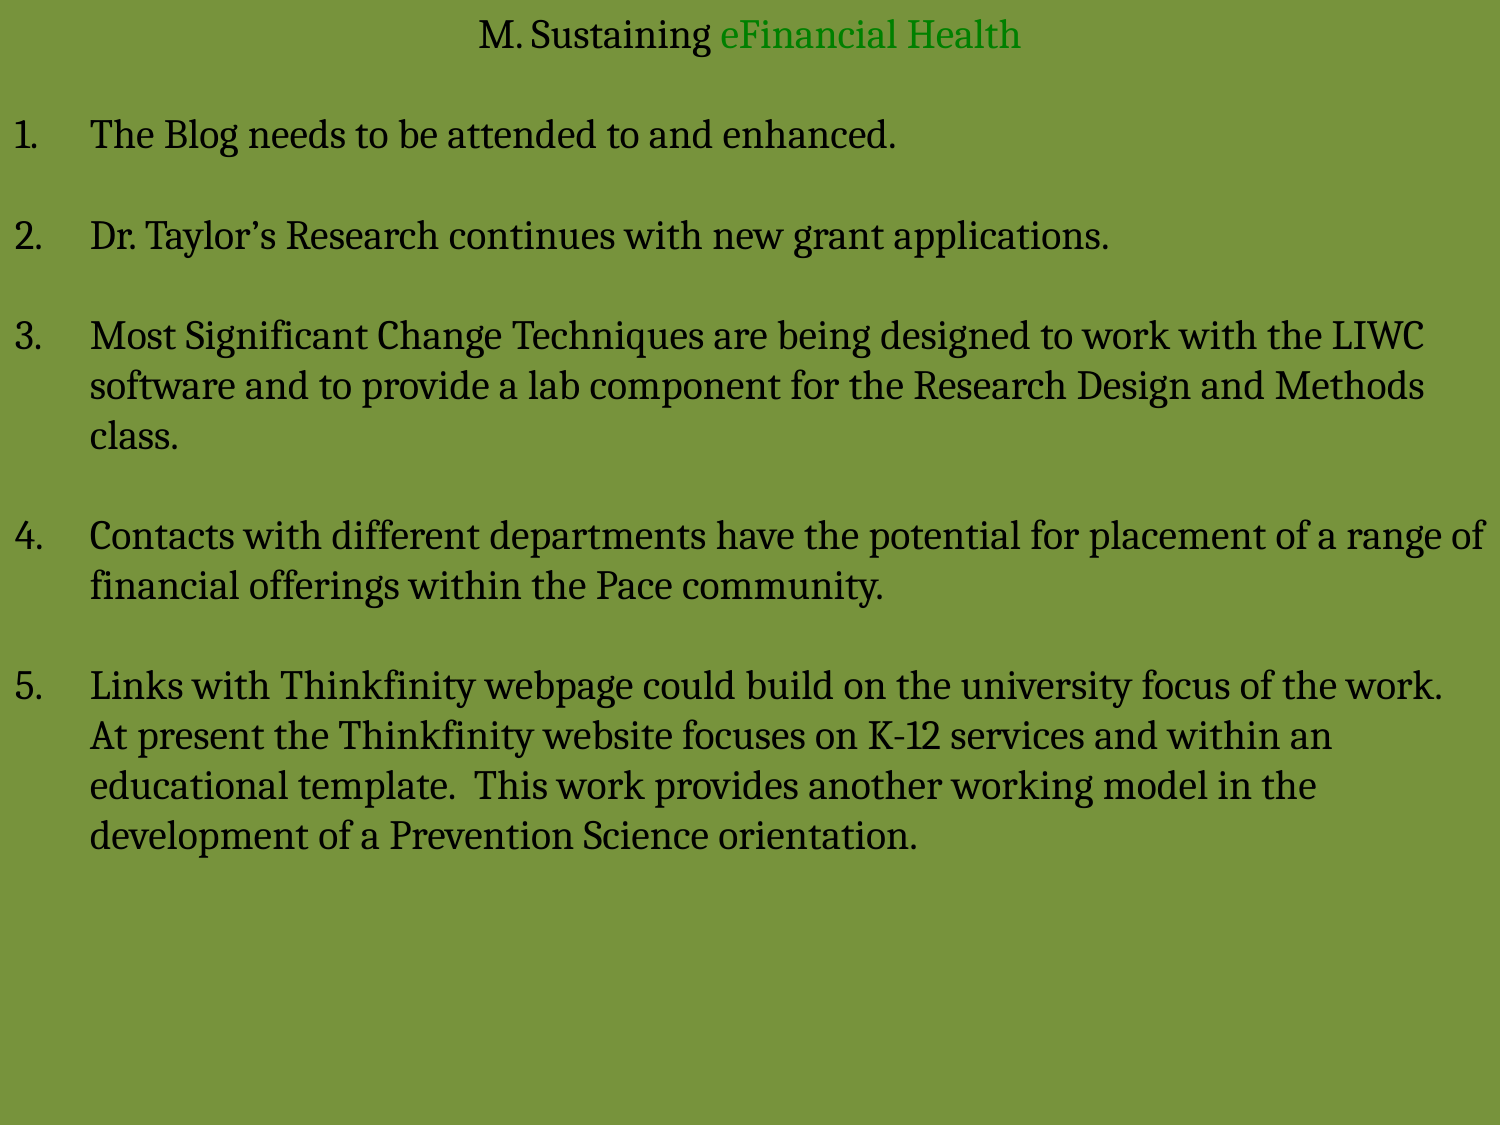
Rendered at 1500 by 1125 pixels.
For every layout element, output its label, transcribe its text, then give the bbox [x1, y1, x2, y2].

text_box M. Sustaining eFinancial Health The Blog needs to be attended to and enhanced. Dr. Taylor’s Research continues with new grant applications. Most Significant Change Techniques are being designed to work with the LIWC software and to provide a lab component for the Research Design and Methods class. Contacts with different departments have the potential for placement of a range of financial offerings within the Pace community. Links with Thinkfinity webpage could build on the university focus of the work. At present the Thinkfinity website focuses on K-12 services and within an educational template. This work provides another working model in the development of a Prevention Science orientation. [0, 0, 1500, 1125]
